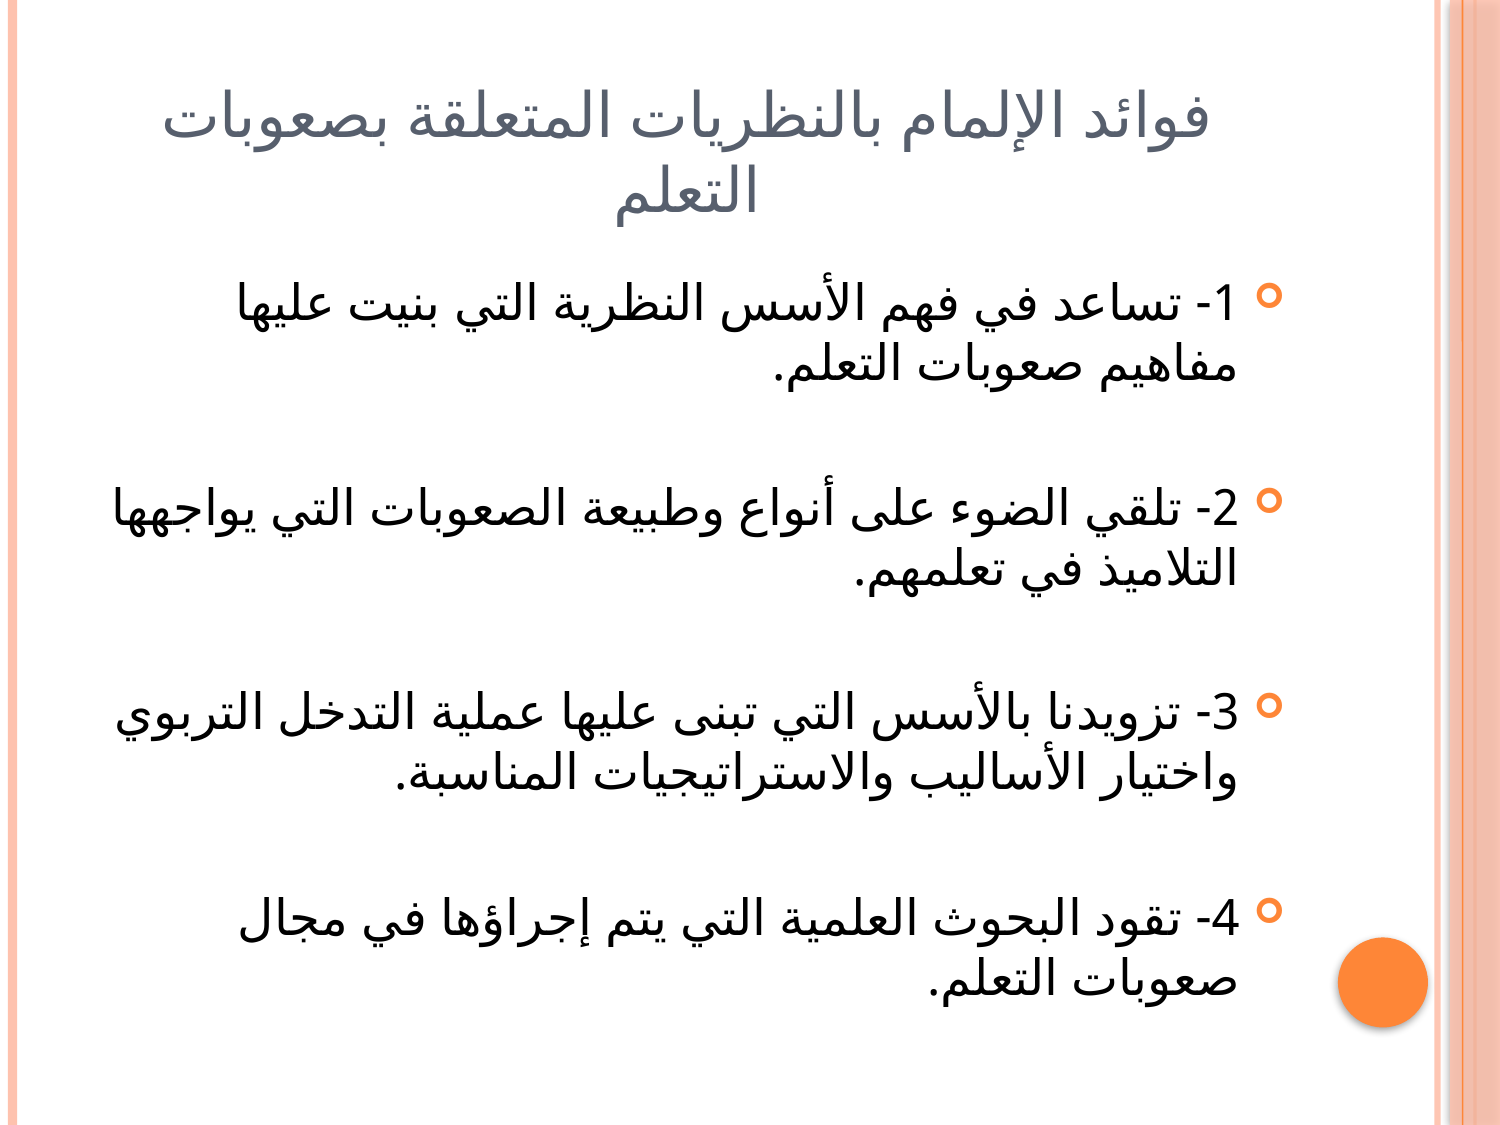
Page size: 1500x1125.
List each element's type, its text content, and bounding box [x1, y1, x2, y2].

list 1- تساعد في فهم الأسس النظرية التي بنيت عليها مفاهيم صعوبات التعلم. 2- تلقي الضوء على أنواع وطبيعة الصعوبات التي يواجهها التلاميذ في تعلمهم. 3- تزويدنا بالأسس التي تبنى عليها عملية التدخل التربوي واختيار الأساليب والاستراتيجيات المناسبة. 4- تقود البحوث العلمية التي يتم إجراؤها في مجال صعوبات التعلم. [75, 262, 1300, 1062]
title فوائد الإلمام بالنظريات المتعلقة بصعوبات التعلم [75, 45, 1300, 233]
